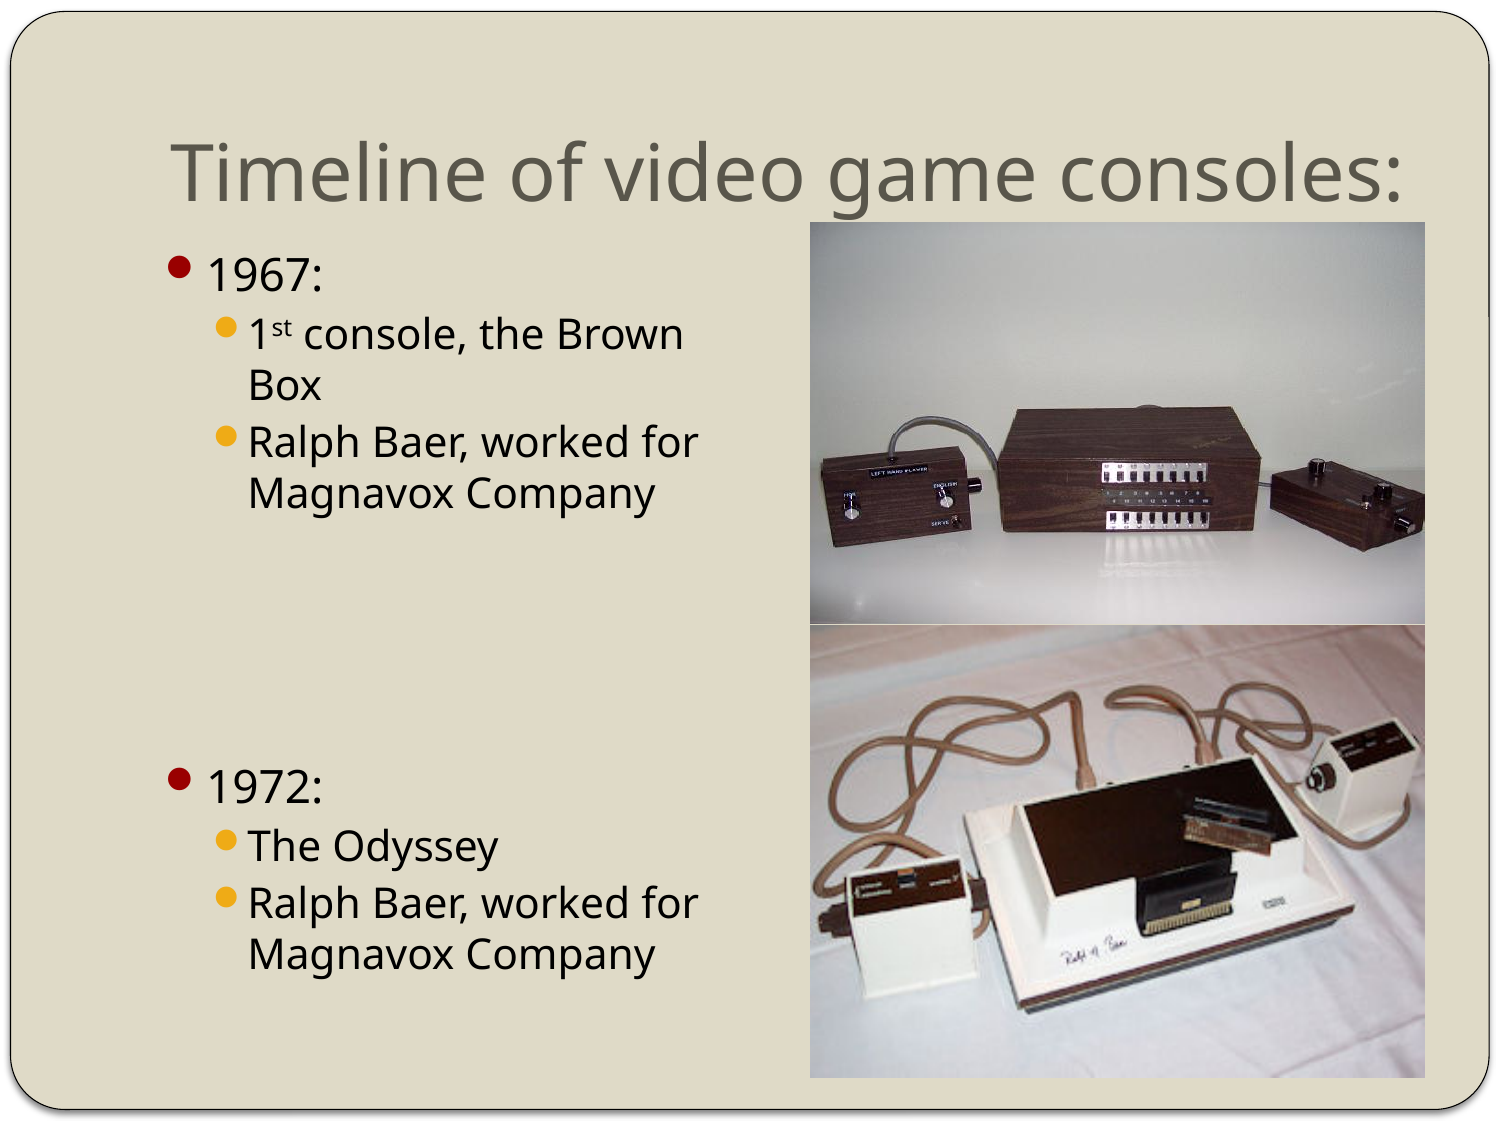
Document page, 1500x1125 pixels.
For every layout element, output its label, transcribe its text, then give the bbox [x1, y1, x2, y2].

title Timeline of video game consoles: [150, 45, 1425, 233]
list 1967: 1st console, the Brown Box Ralph Baer, worked for Magnavox Company 1972: The Odyssey Ralph Baer, worked for Magnavox Company [150, 237, 765, 988]
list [809, 96, 1426, 624]
picture [809, 624, 1426, 1078]
